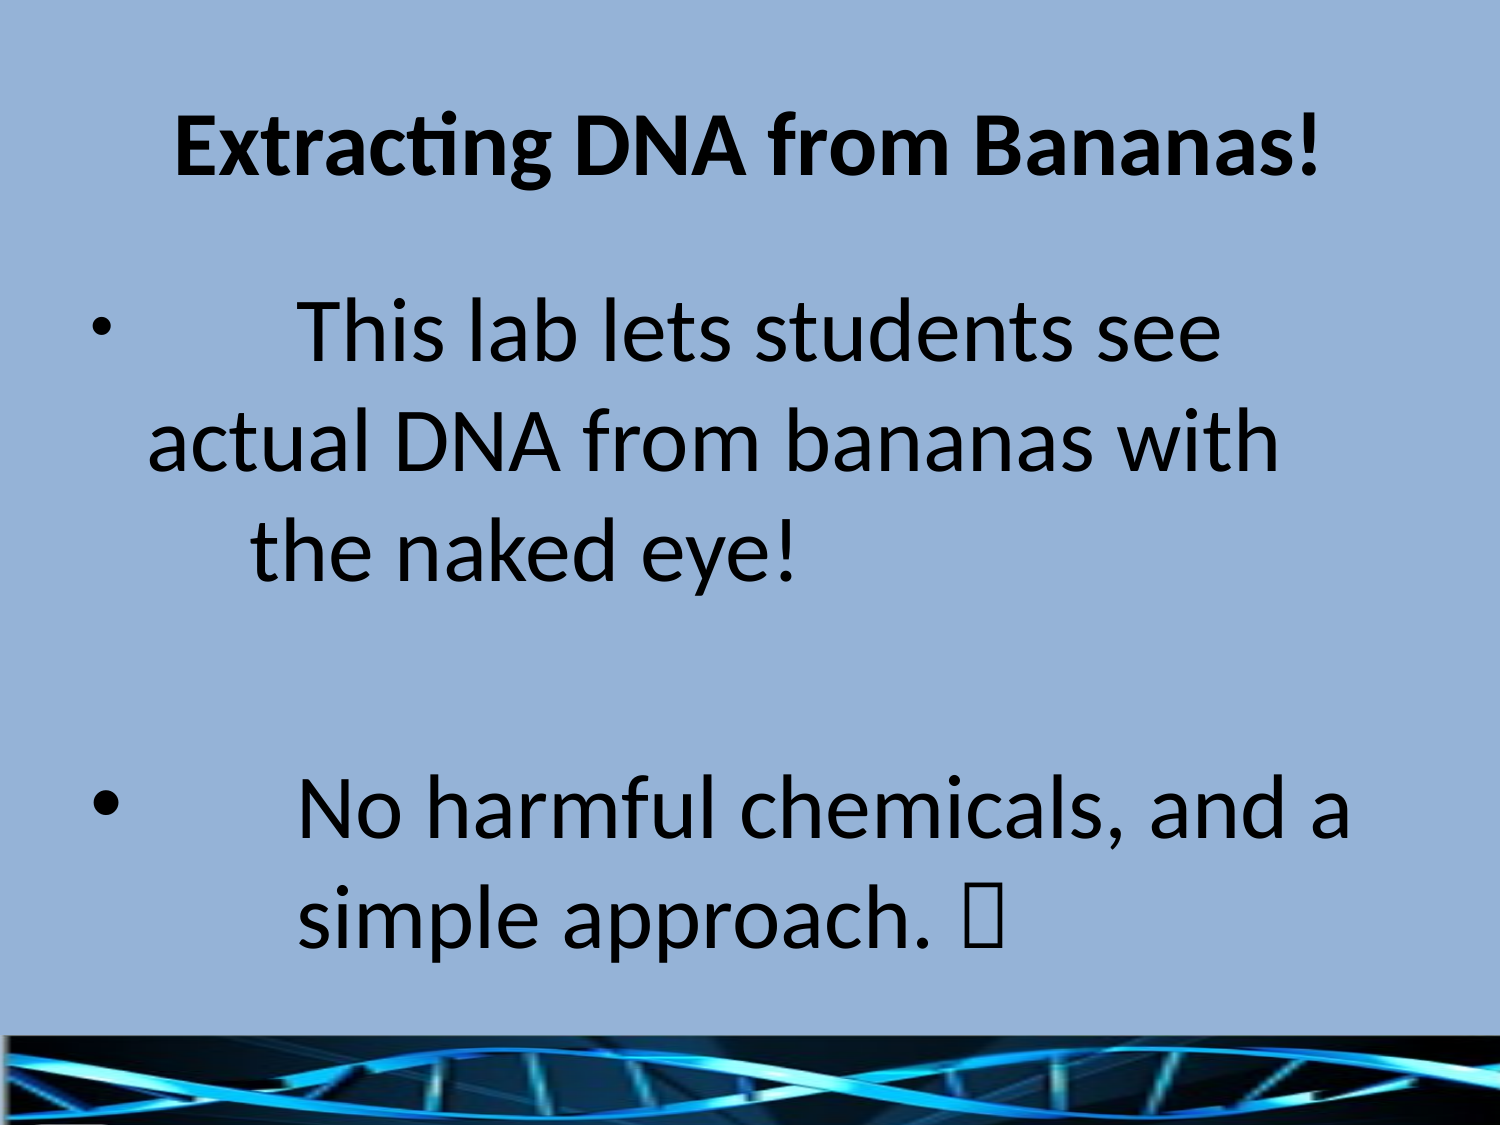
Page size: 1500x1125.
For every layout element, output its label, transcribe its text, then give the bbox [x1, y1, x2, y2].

title Extracting DNA from Bananas! [75, 45, 1425, 233]
list This lab lets students see actual DNA from bananas with the naked eye! No harmful chemicals, and a simple approach.  [75, 262, 1425, 1005]
picture [4, 323, 1500, 1125]
